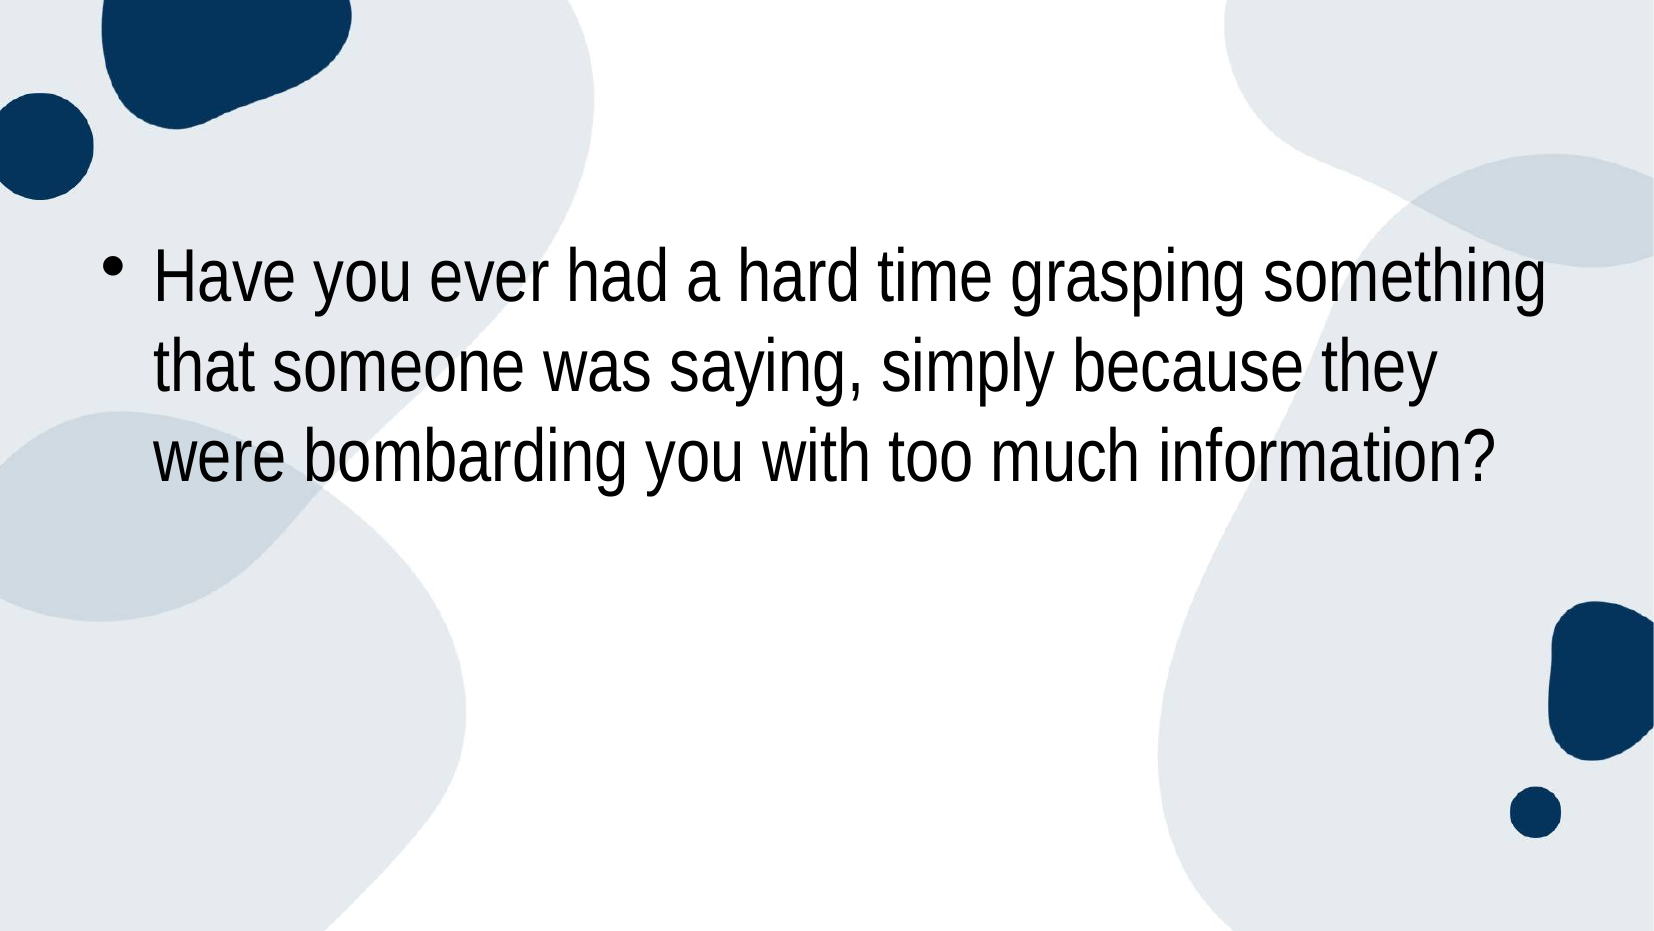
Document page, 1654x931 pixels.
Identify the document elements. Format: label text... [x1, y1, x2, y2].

list Have you ever had a hard time grasping something that someone was saying, simply because they were bombarding you with too much information? [82, 225, 1571, 705]
picture [0, 0, 1654, 931]
